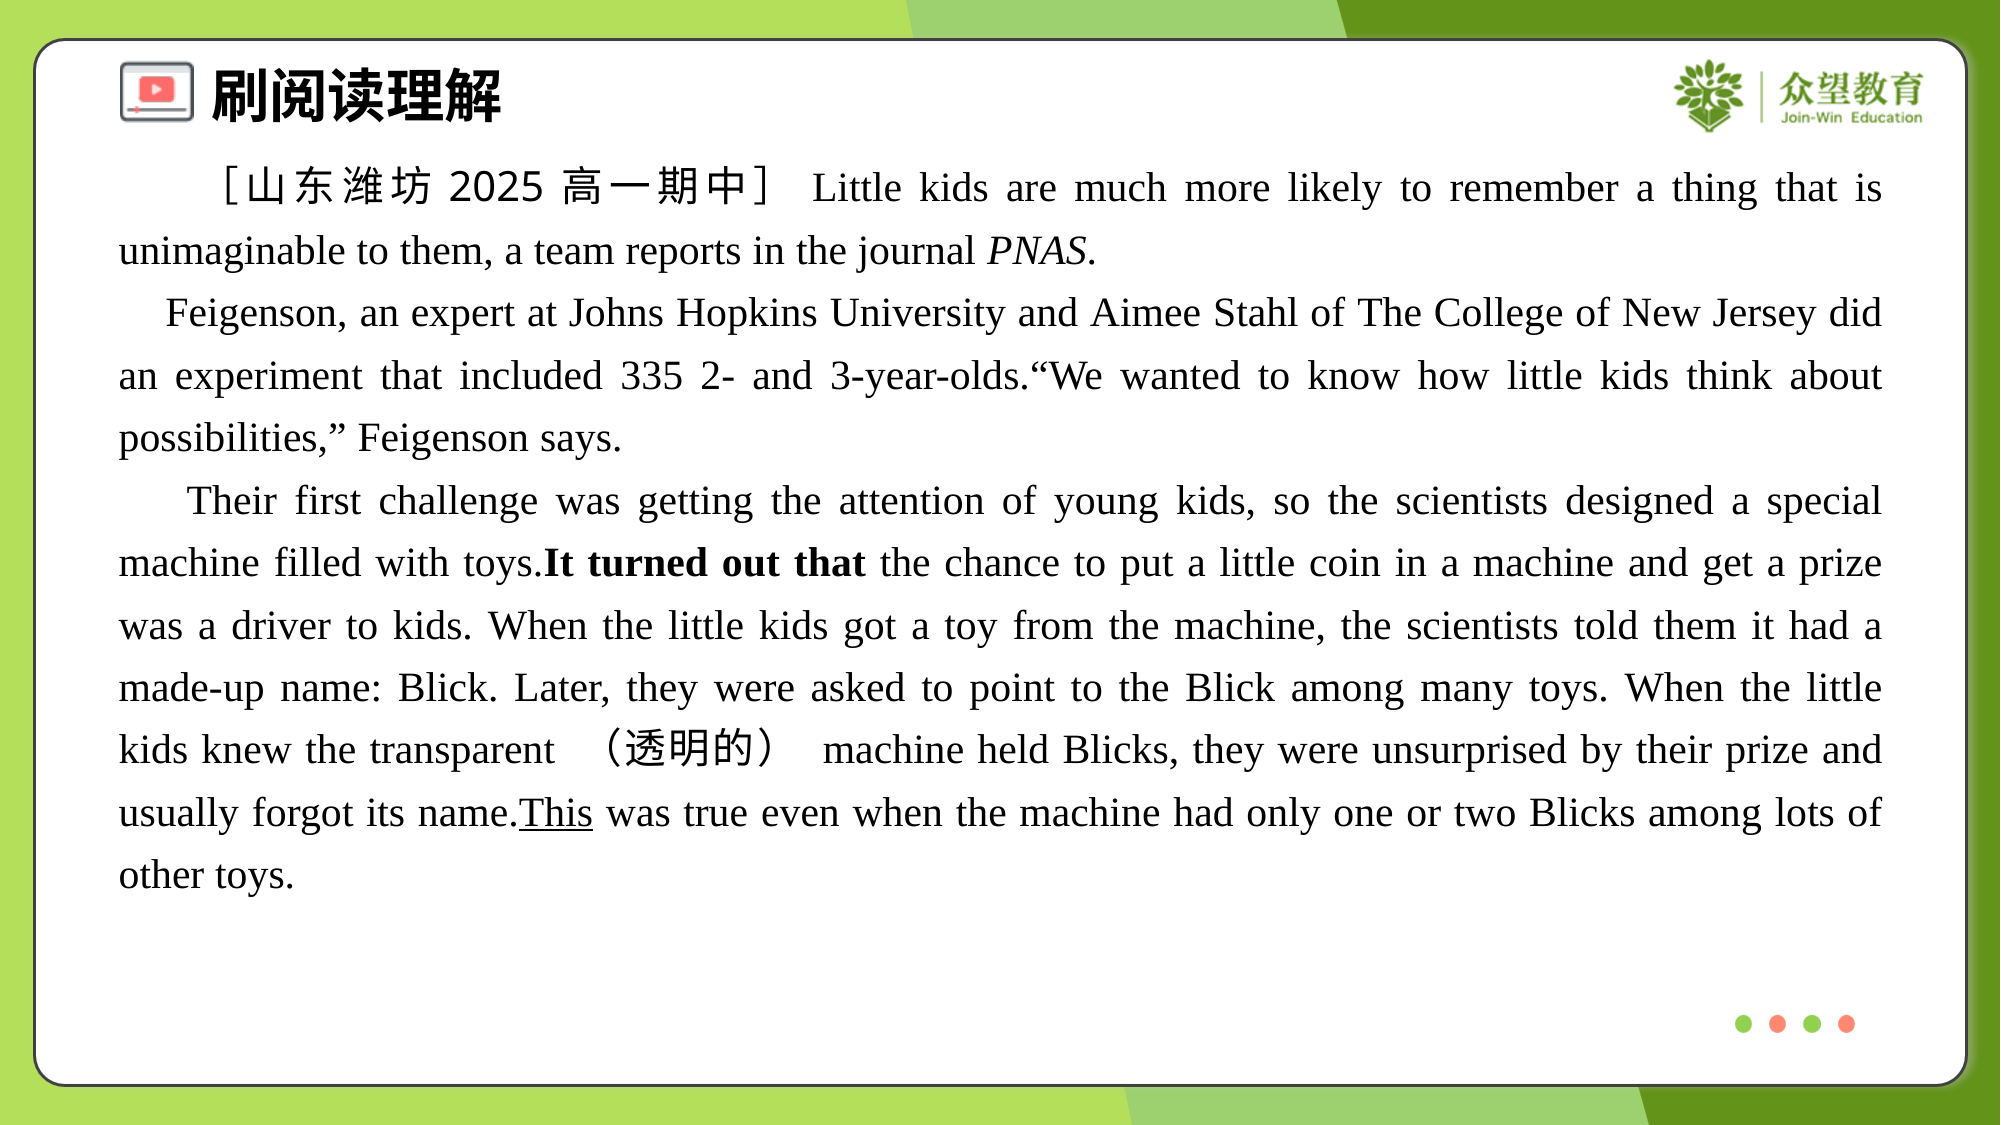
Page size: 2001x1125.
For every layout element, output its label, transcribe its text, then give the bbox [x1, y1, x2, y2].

picture [0, 0, 2000, 1125]
text_box ［山东潍坊2025高一期中］Little kids are much more likely to remember a thing that is unimaginable to them, a team reports in the journal PNAS. Feigenson, an expert at Johns Hopkins University and Aimee Stahl of The College of New Jersey did an experiment that included 335 2- and 3-year-olds.“We wanted to know how little kids think about possibilities,” Feigenson says. Their first challenge was getting the attention of young kids, so the scientists designed a special machine filled with toys.It turned out that the chance to put a little coin in a machine and get a prize was a driver to kids. When the little kids got a toy from the machine, the scientists told them it had a made-up name: Blick. Later, they were asked to point to the Blick among many toys. When the little kids knew the transparent （透明的） machine held Blicks, they were unsurprised by their prize and usually forgot its name.This was true even when the machine had only one or two Blicks among lots of other toys. [118, 147, 1883, 898]
